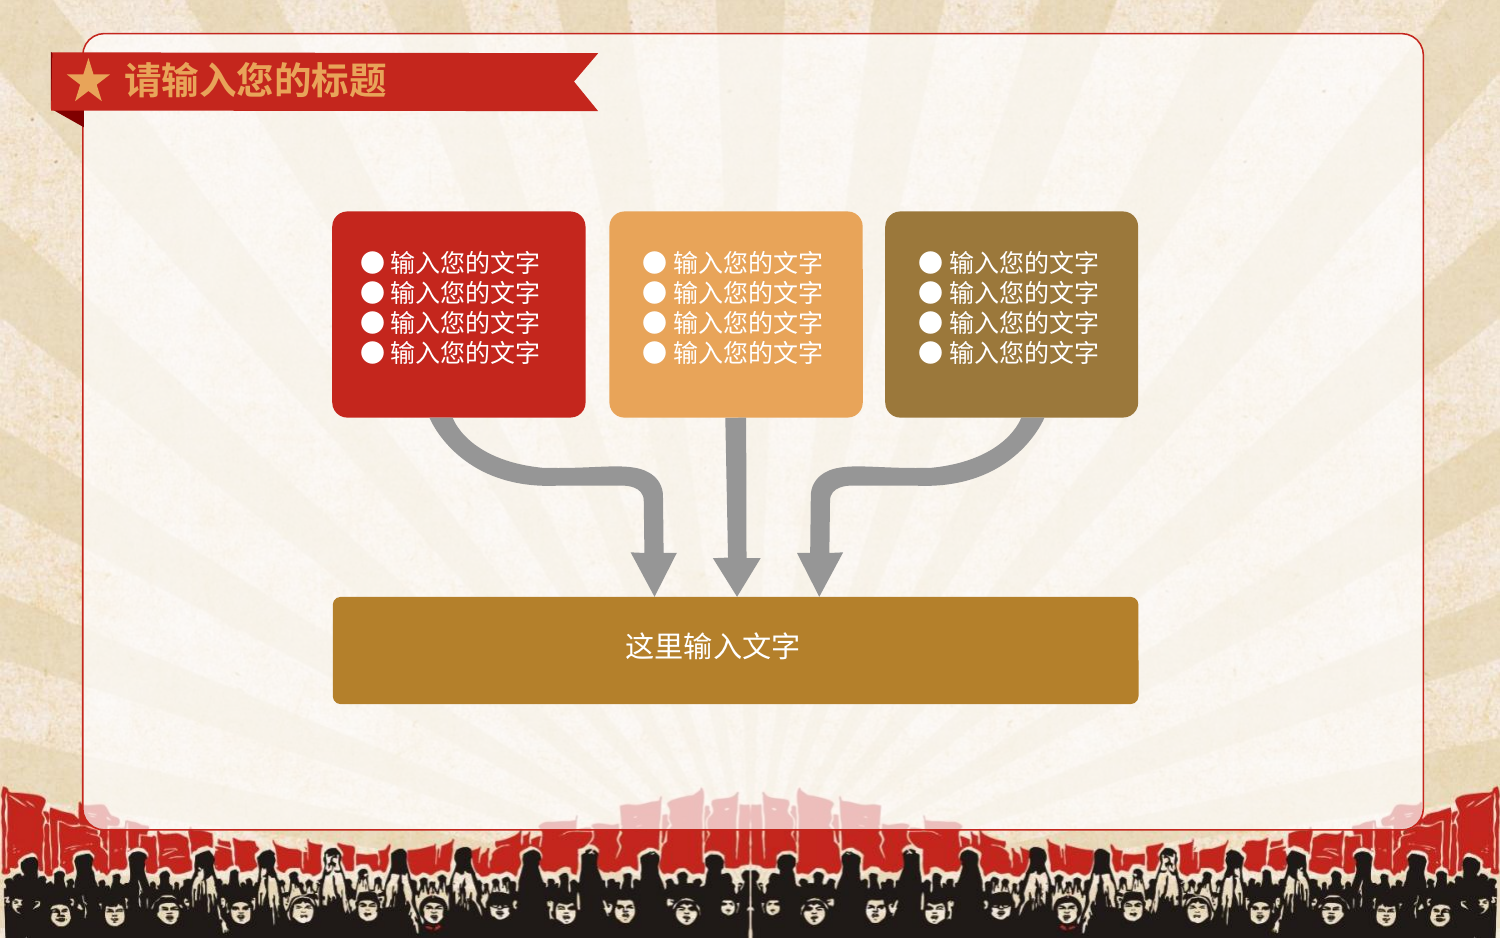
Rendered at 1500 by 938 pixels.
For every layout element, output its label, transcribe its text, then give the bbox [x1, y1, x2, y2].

text_box [82, 33, 1424, 830]
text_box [797, 211, 1139, 597]
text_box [332, 211, 609, 597]
text_box [66, 57, 111, 102]
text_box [609, 211, 797, 597]
text_box [51, 52, 599, 112]
text_box [332, 597, 1139, 705]
text_box [55, 111, 84, 128]
text_box [243, 207, 1283, 678]
text_box 这里输入文字 [382, 622, 1045, 670]
text_box 请输入您的标题 [112, 51, 516, 109]
picture [0, 0, 1500, 938]
